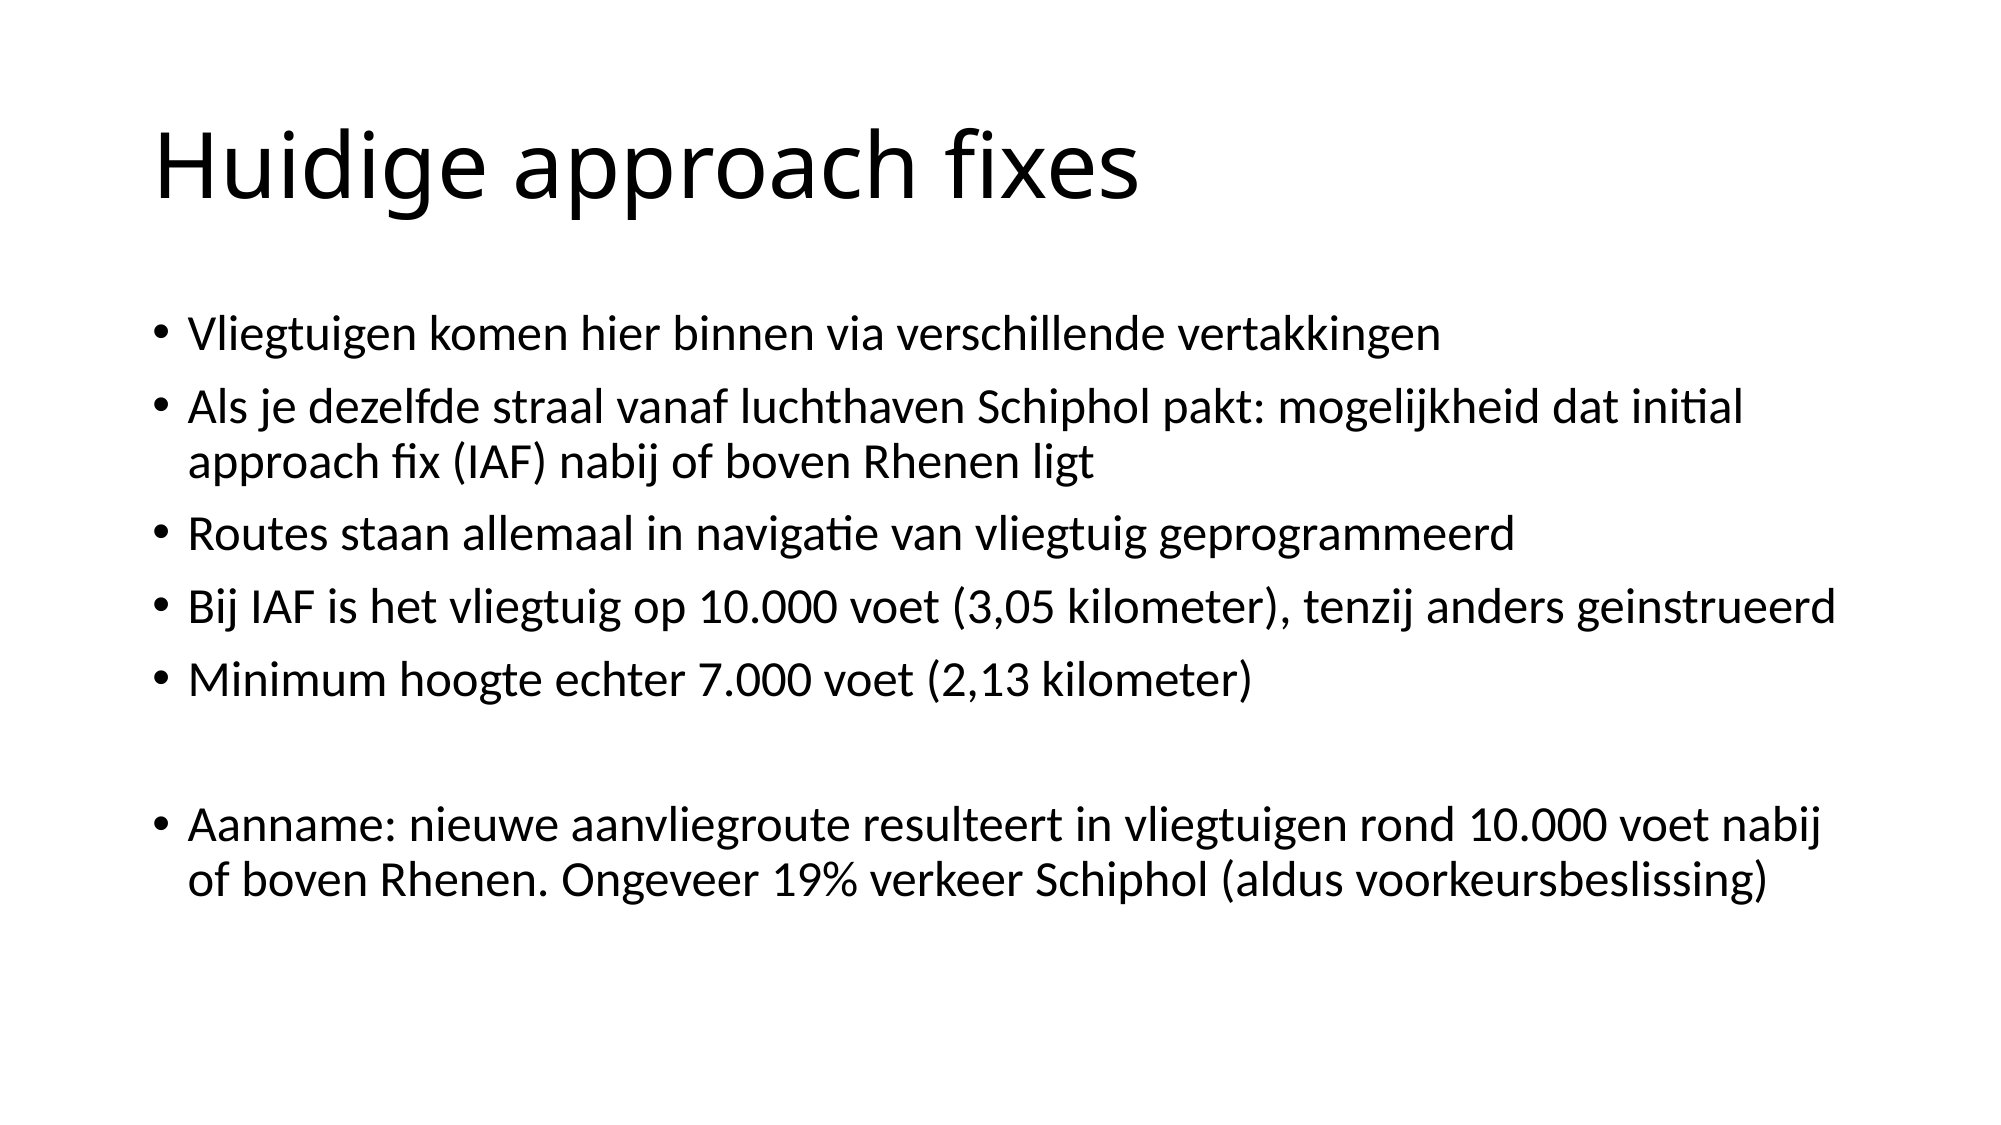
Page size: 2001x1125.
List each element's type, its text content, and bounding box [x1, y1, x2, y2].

title Huidige approach fixes [137, 59, 1863, 278]
list Vliegtuigen komen hier binnen via verschillende vertakkingen Als je dezelfde straal vanaf luchthaven Schiphol pakt: mogelijkheid dat initial approach fix (IAF) nabij of boven Rhenen ligt Routes staan allemaal in navigatie van vliegtuig geprogrammeerd Bij IAF is het vliegtuig op 10.000 voet (3,05 kilometer), tenzij anders geinstrueerd Minimum hoogte echter 7.000 voet (2,13 kilometer) Aanname: nieuwe aanvliegroute resulteert in vliegtuigen rond 10.000 voet nabij of boven Rhenen. Ongeveer 19% verkeer Schiphol (aldus voorkeursbeslissing) [137, 299, 1863, 1014]
